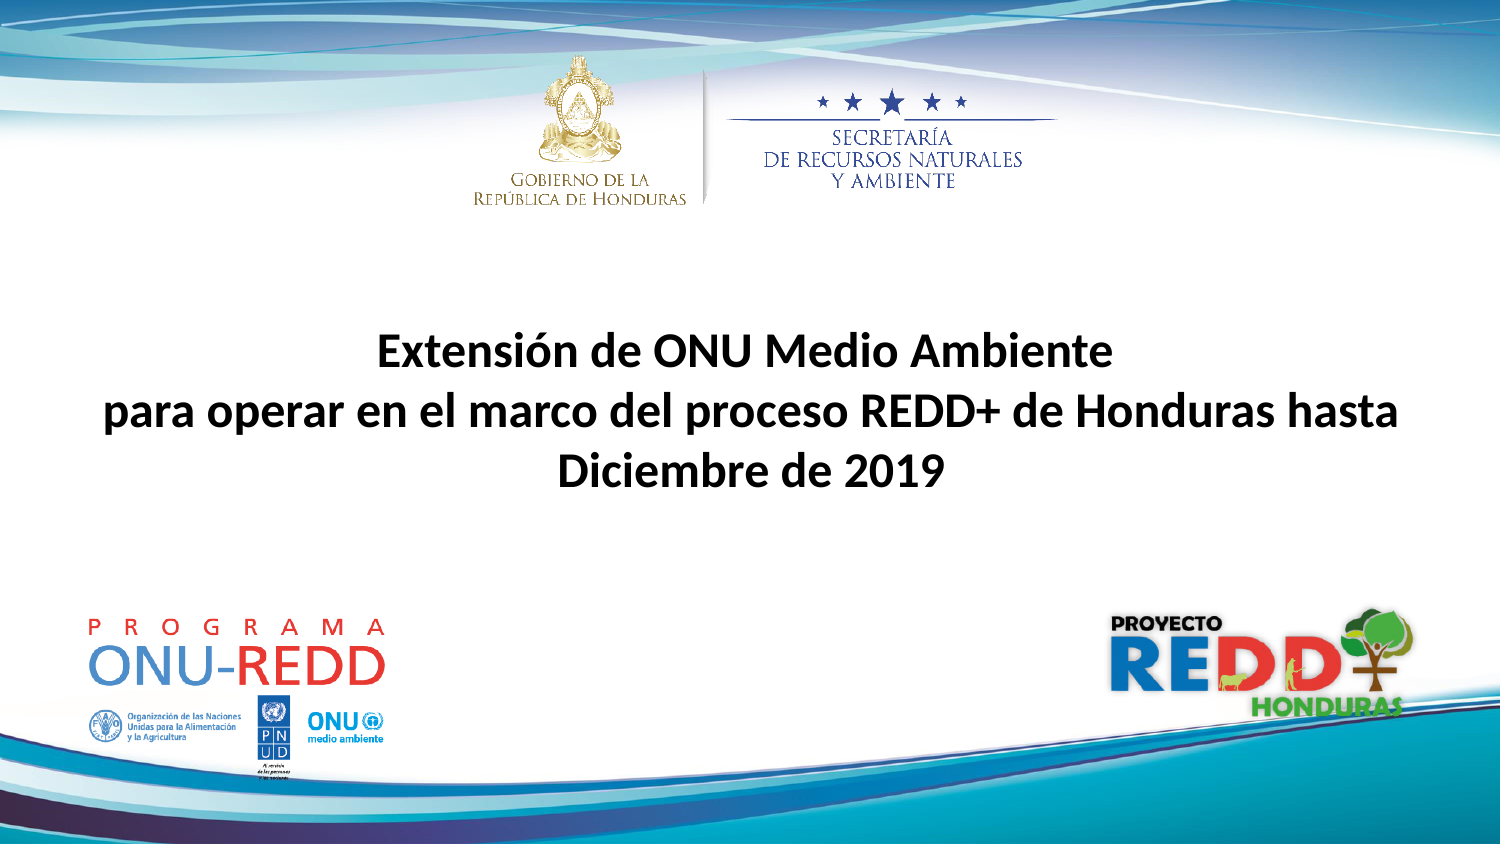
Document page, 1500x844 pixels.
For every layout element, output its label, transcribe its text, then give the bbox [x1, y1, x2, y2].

text_box Extensión de ONU Medio Ambiente para operar en el marco del proceso REDD+ de Honduras hasta Diciembre de 2019 [75, 310, 1428, 505]
picture [0, 0, 1500, 844]
